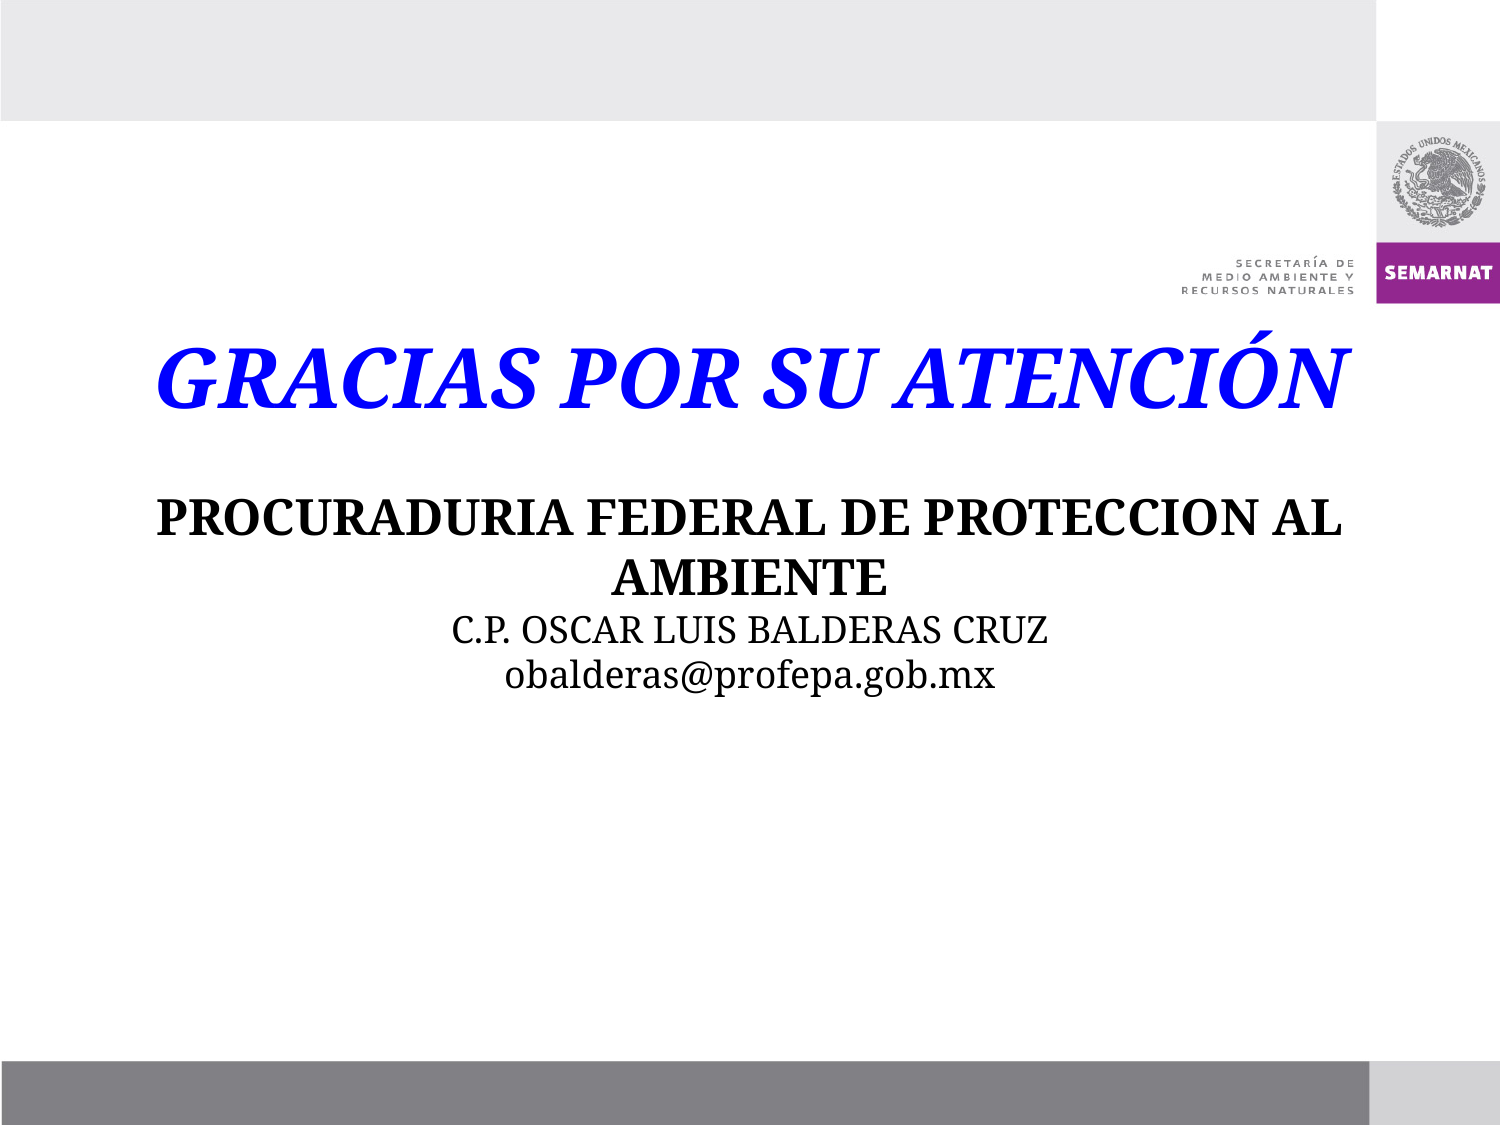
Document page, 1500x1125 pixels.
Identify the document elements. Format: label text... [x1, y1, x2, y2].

picture [0, 0, 1500, 318]
picture [0, 893, 1500, 1125]
text_box GRACIAS POR SU ATENCIÓN PROCURADURIA FEDERAL DE PROTECCION AL AMBIENTE C.P. OSCAR LUIS BALDERAS CRUZ obalderas@profepa.gob.mx [0, 318, 1500, 893]
